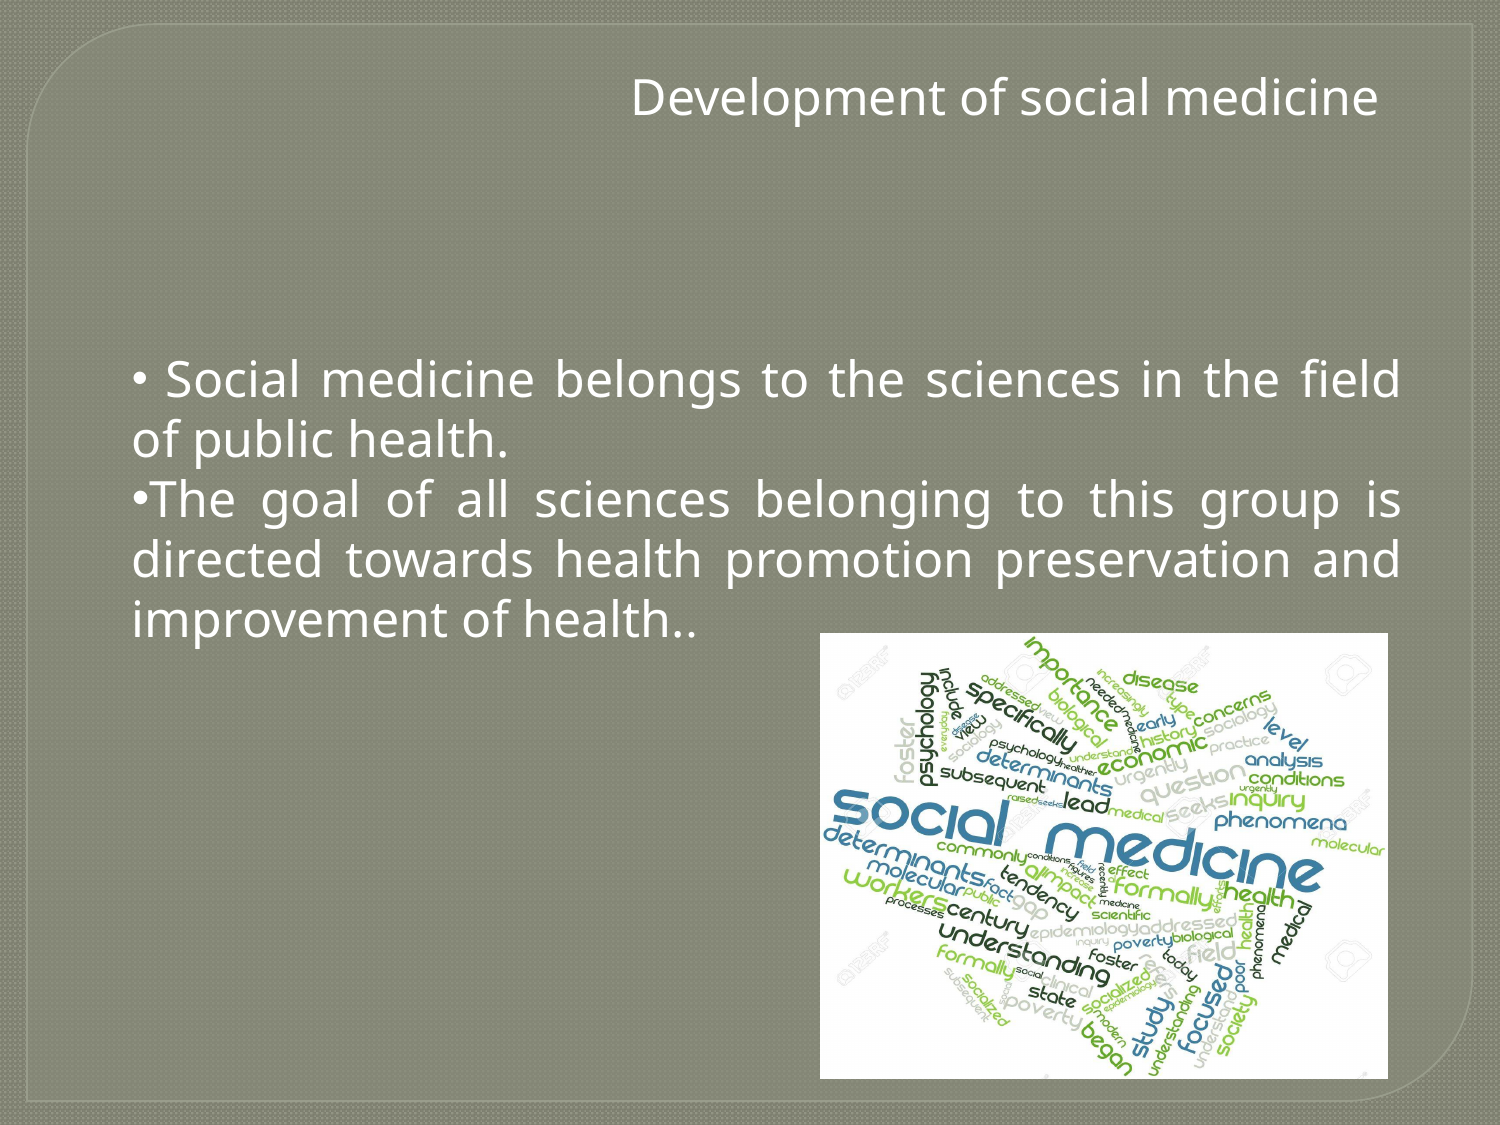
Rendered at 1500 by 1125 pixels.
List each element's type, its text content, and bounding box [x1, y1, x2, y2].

picture [820, 633, 1389, 1079]
text_box Social medicine belongs to the sciences in the field of public health. The goal of all sciences belonging to this group is directed towards health promotion preservation and improvement of health.. [117, 339, 1418, 655]
text_box Development of social medicine [210, 58, 1395, 134]
